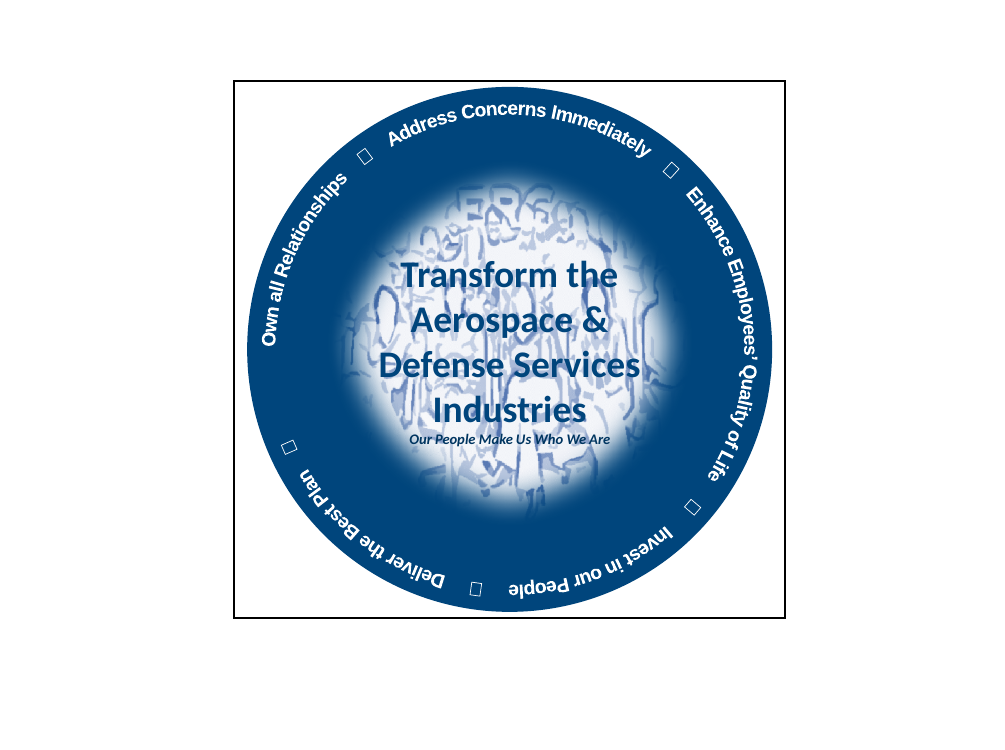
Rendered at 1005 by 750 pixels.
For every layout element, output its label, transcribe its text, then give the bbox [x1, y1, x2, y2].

text_box Transform the Aerospace & Defense Services Industries Our People Make Us Who We Are [347, 242, 673, 455]
text_box [404, 188, 617, 242]
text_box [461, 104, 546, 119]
text_box [246, 85, 774, 613]
text_box [233, 80, 786, 619]
text_box [415, 455, 607, 499]
